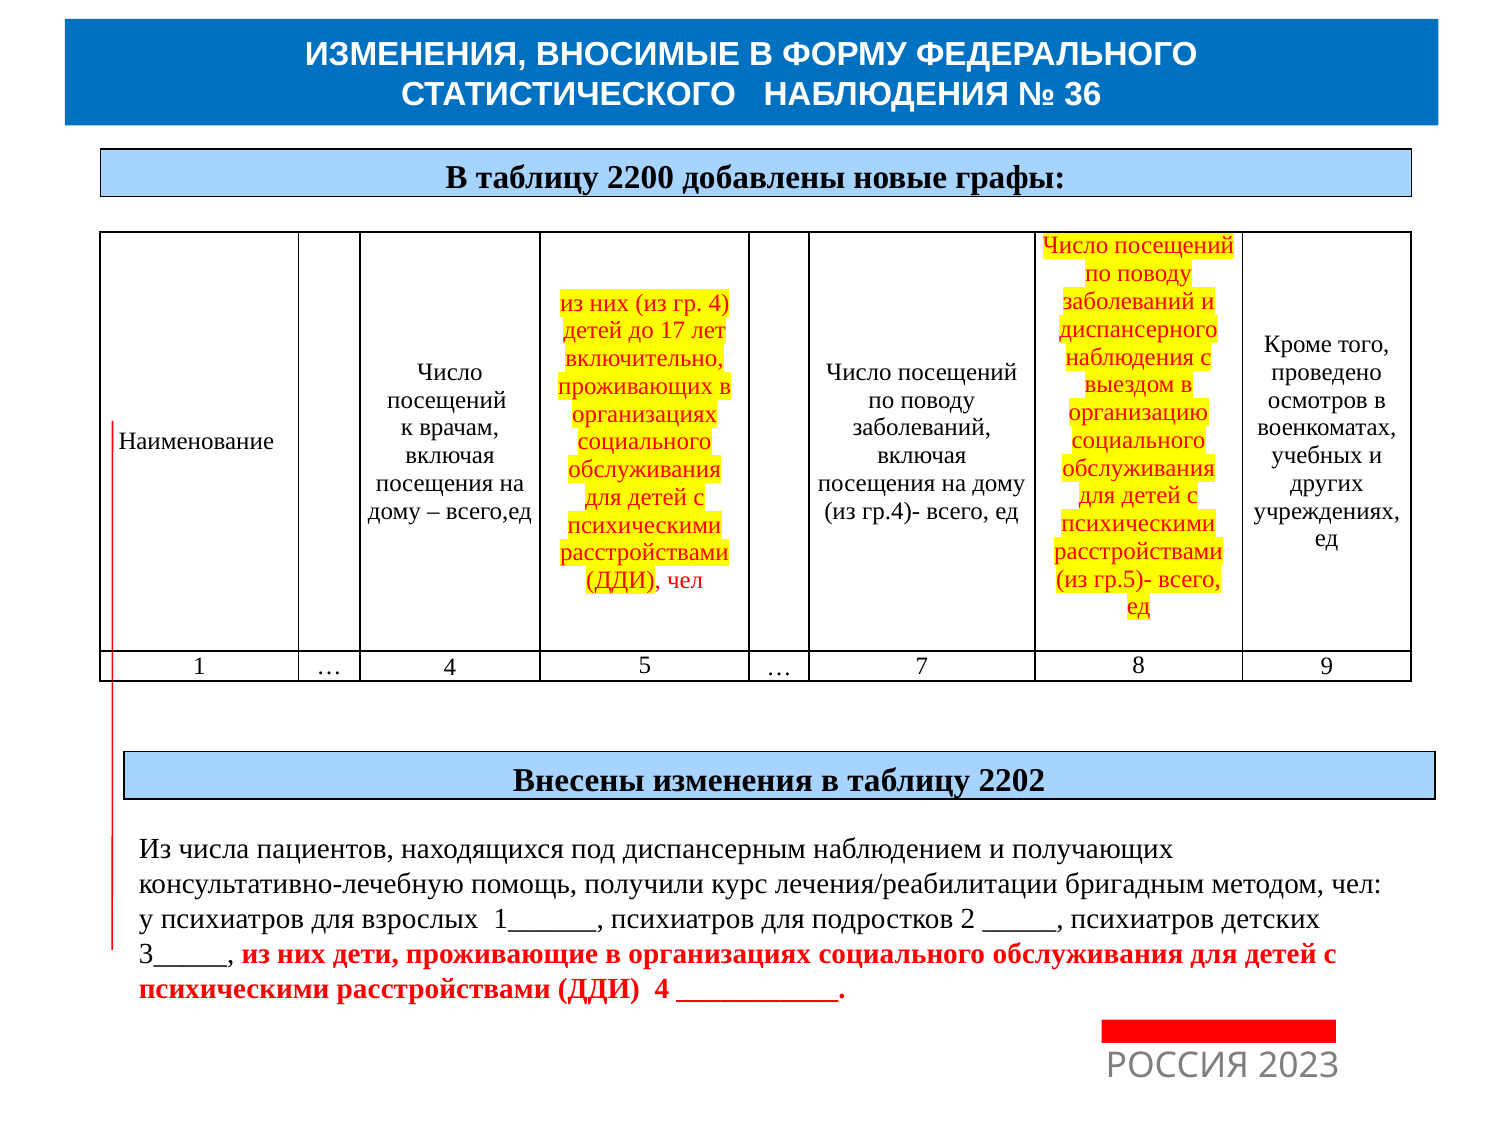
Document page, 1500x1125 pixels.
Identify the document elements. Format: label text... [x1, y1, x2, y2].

table_cell 5 [541, 652, 748, 680]
table_header Число посещений к врачам, включая посещения на дому – всего,ед [361, 233, 539, 650]
table_header Наименование [101, 233, 298, 650]
table_cell 9 [1243, 652, 1410, 680]
table_header Число посещений по поводу заболеваний и диспансерного наблюдения с выездом в организацию социального обслуживания для детей с психическими расстройствами (из гр.5)- всего, ед [1036, 233, 1242, 650]
subtitle РОССИЯ 2023 [1089, 1042, 1372, 1114]
text_box В таблицу 2200 добавлены новые графы: [100, 149, 1412, 197]
table_header Кроме того, проведено осмотров в военкоматах, учебных и других учреждениях, ед [1243, 233, 1410, 650]
text_box Из числа пациентов, находящихся под диспансерным наблюдением и получающих консультативно-лечебную помощь, получили курс лечения/реабилитации бригадным методом, чел: у психиатров для взрослых 1______, психиатров для подростков 2 _____, психиатров детских 3_____, из них дети, проживающие в организациях социального обслуживания для детей с психическими расстройствами (ДДИ) 4 ___________. [123, 822, 1400, 1012]
text_box ИЗМЕНЕНИЯ, ВНОСИМЫЕ В ФОРМУ ФЕДЕРАЛЬНОГО СТАТИСТИЧЕСКОГО НАБЛЮДЕНИЯ № 36 [63, 17, 1441, 128]
text_box [88, 143, 1436, 193]
table_header [750, 233, 808, 650]
table_cell … [299, 652, 359, 680]
text_box [1101, 1019, 1336, 1043]
table_header Число посещений по поводу заболеваний, включая посещения на дому (из гр.4)- всего, ед [810, 233, 1034, 650]
table_cell 8 [1036, 652, 1242, 680]
table_header [299, 233, 359, 650]
table_cell 7 [810, 652, 1034, 680]
table_cell 1 [101, 652, 298, 680]
table_cell 4 [361, 652, 539, 680]
table_cell … [750, 652, 808, 680]
table_header из них (из гр. 4) детей до 17 лет включительно, проживающих в организациях социального обслуживания для детей с психическими расстройствами (ДДИ), чел [541, 233, 748, 650]
text_box Внесены изменения в таблицу 2202 [123, 751, 1436, 799]
